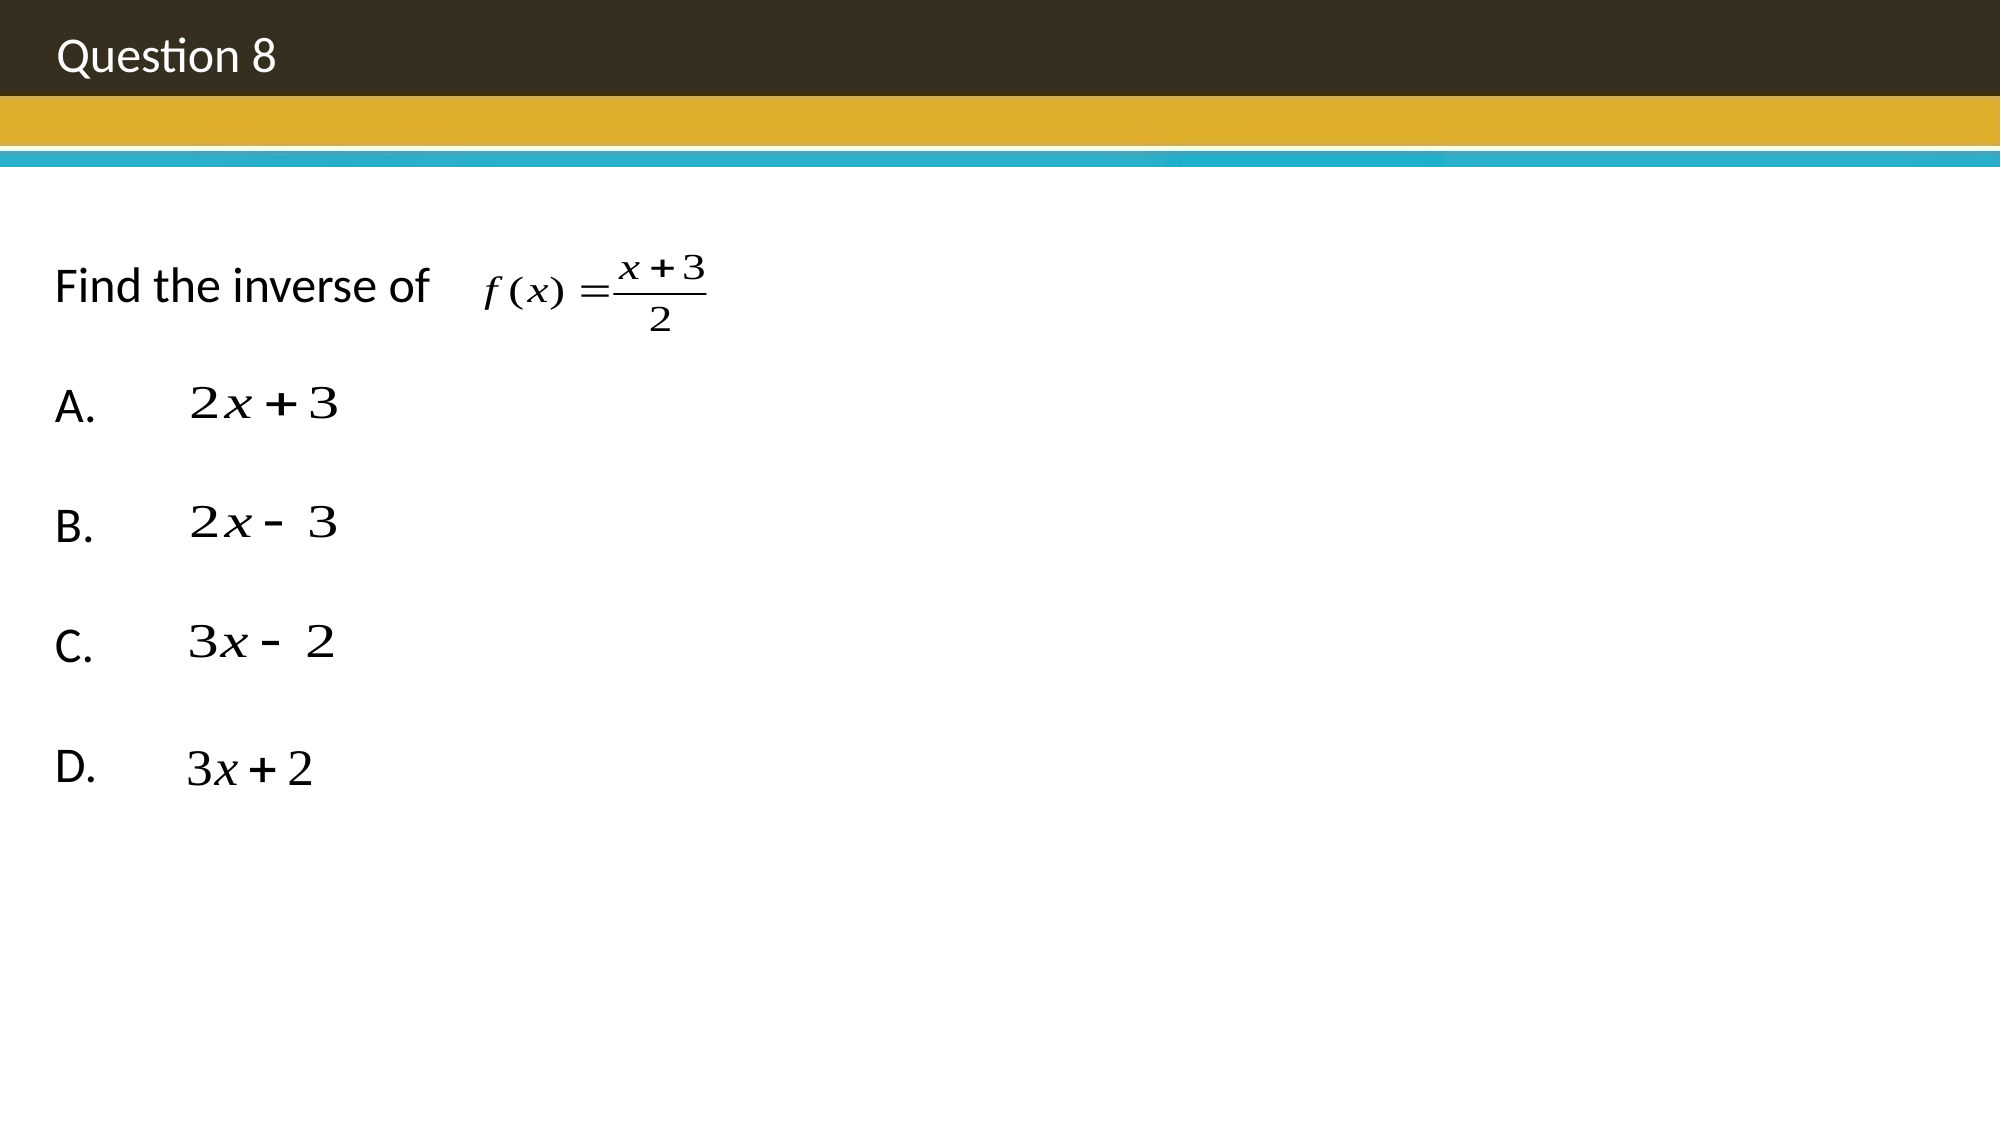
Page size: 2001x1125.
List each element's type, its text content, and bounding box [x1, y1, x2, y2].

picture [179, 494, 348, 550]
text_box Question 8 [41, 14, 293, 90]
picture [179, 613, 348, 671]
picture [467, 244, 717, 340]
picture [0, 0, 2000, 167]
text_box Find the inverse of A. B. C. D. [40, 244, 1687, 980]
picture [179, 738, 323, 799]
picture [179, 374, 348, 430]
